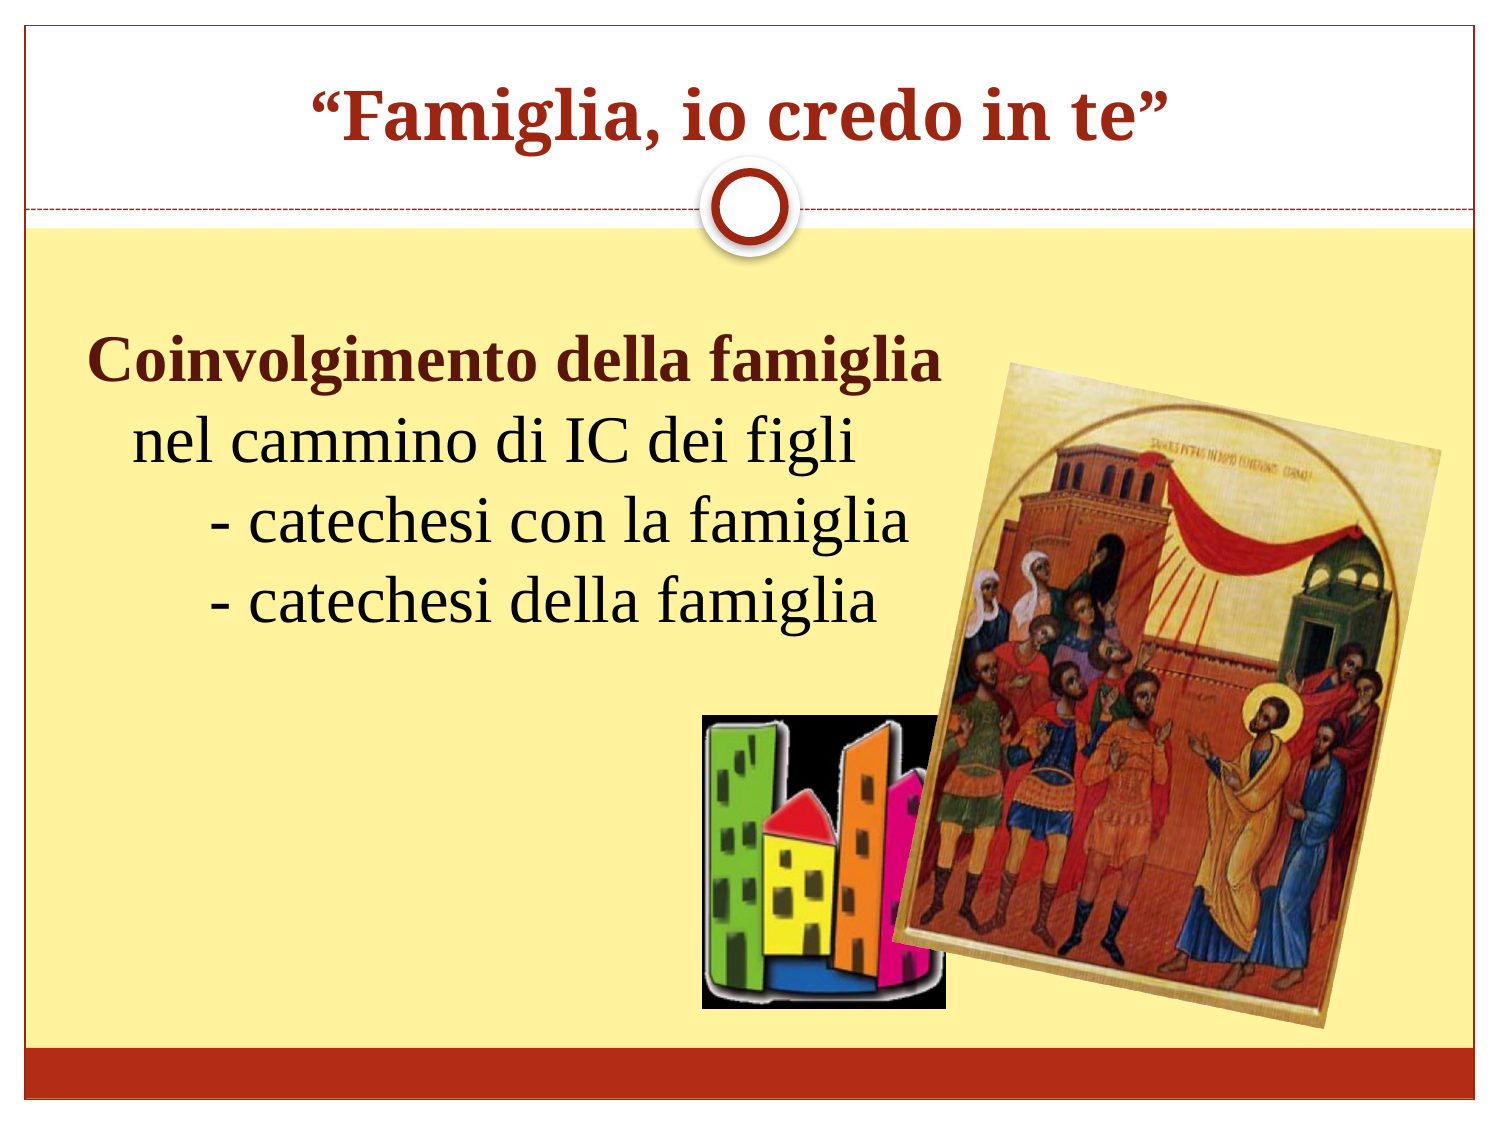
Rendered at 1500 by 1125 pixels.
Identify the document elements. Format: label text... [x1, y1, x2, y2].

picture [702, 363, 1441, 1028]
list Coinvolgimento della famiglia nel cammino di IC dei figli - catechesi con la famiglia - catechesi della famiglia [0, 255, 1395, 1006]
title “Famiglia, io credo in te” [49, 37, 1450, 162]
